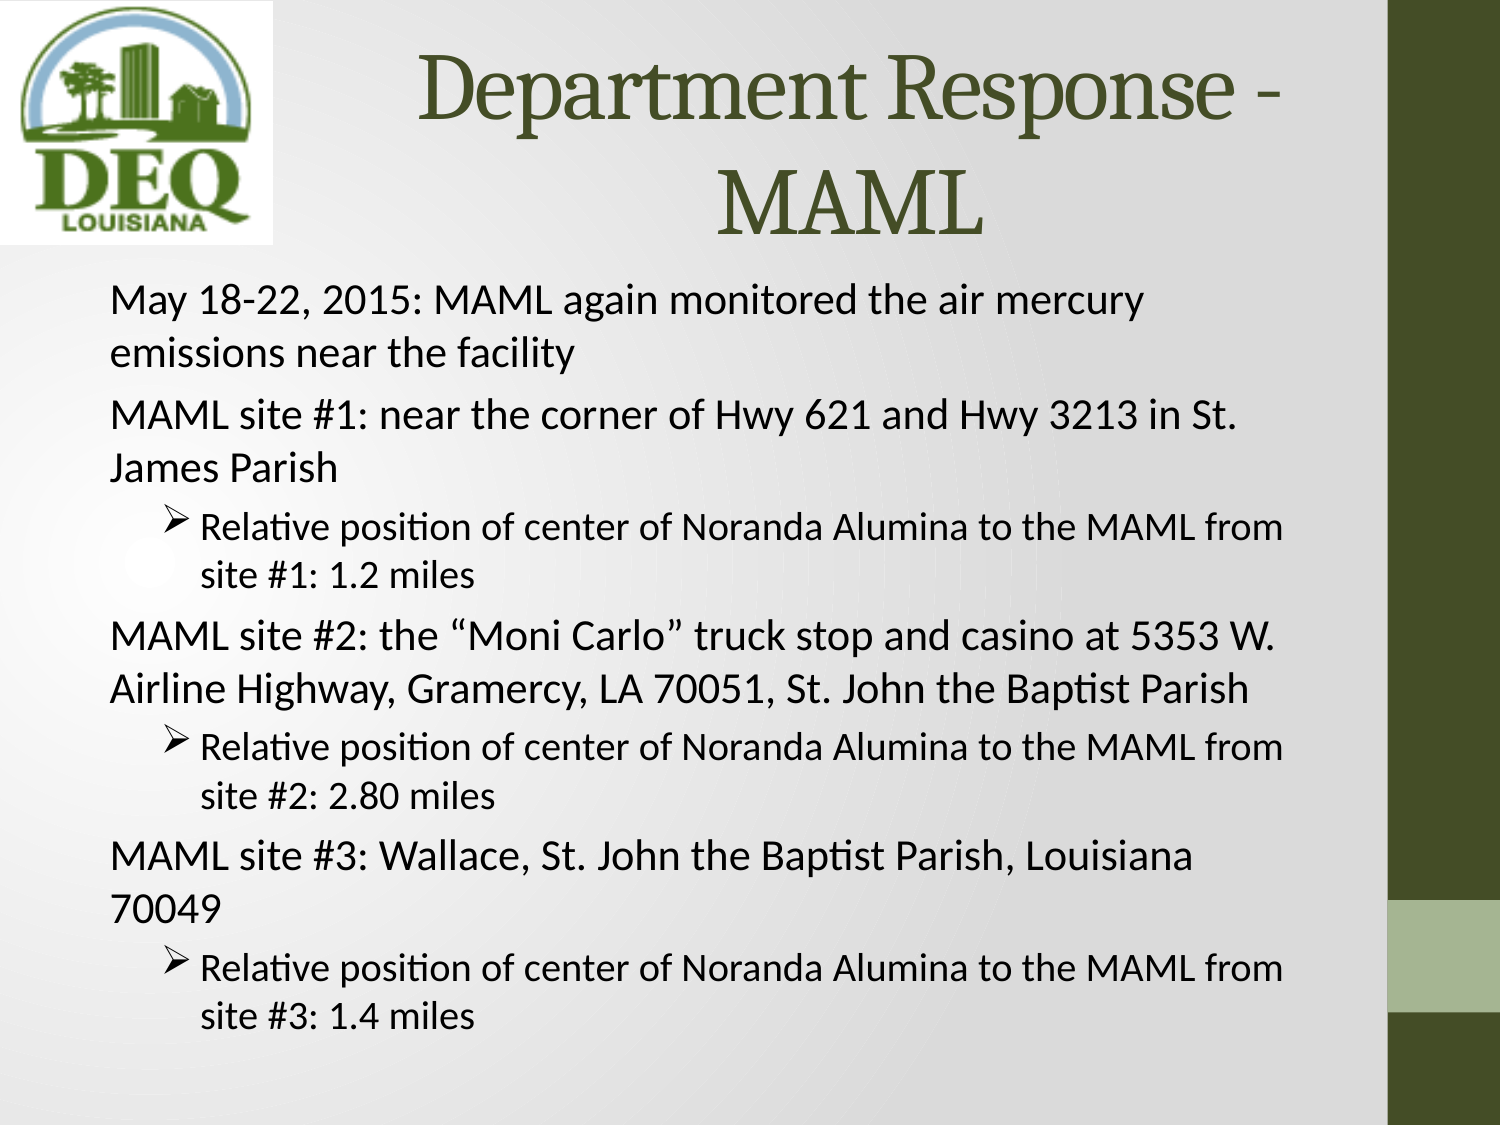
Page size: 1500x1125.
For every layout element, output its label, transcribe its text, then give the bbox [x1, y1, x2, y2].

list May 18-22, 2015: MAML again monitored the air mercury emissions near the facility MAML site #1: near the corner of Hwy 621 and Hwy 3213 in St. James Parish Relative position of center of Noranda Alumina to the MAML from site #1: 1.2 miles MAML site #2: the “Moni Carlo” truck stop and casino at 5353 W. Airline Highway, Gramercy, LA 70051, St. John the Baptist Parish Relative position of center of Noranda Alumina to the MAML from site #2: 2.80 miles MAML site #3: Wallace, St. John the Baptist Parish, Louisiana 70049 Relative position of center of Noranda Alumina to the MAML from site #3: 1.4 miles [75, 262, 1325, 1050]
title Department Response - MAML [375, 45, 1325, 233]
picture [0, 1, 274, 245]
